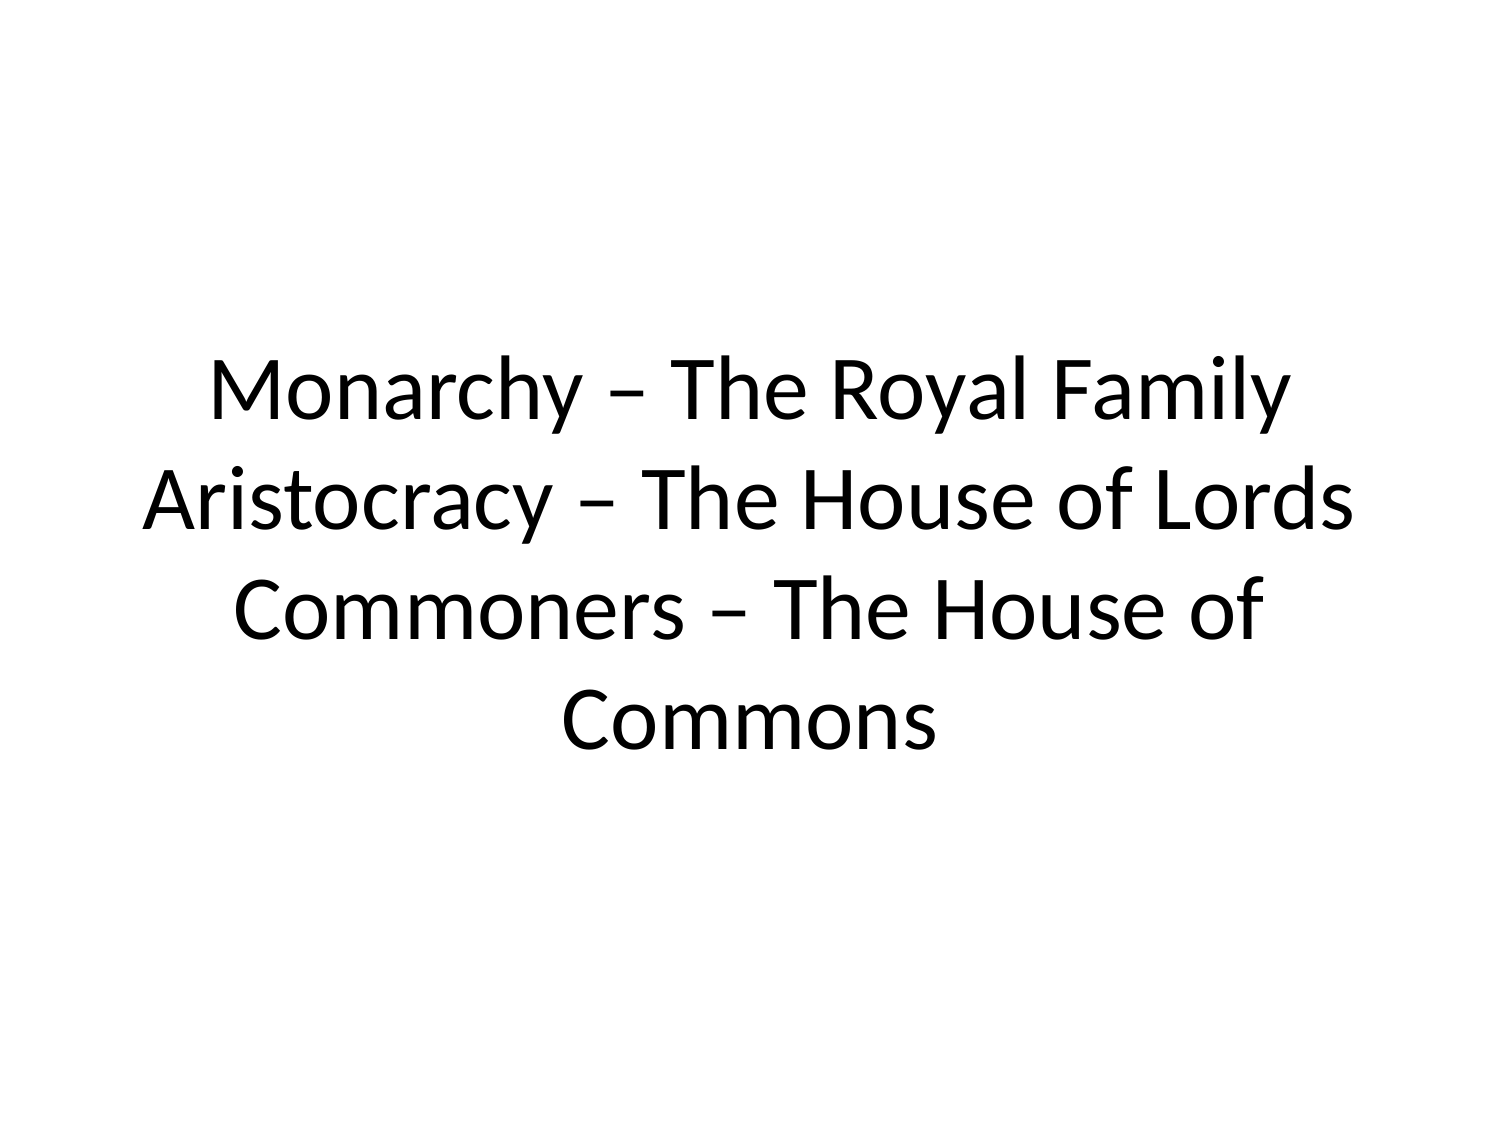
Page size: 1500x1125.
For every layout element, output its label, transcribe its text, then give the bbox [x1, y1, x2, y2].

title Monarchy – The Royal Family Aristocracy – The House of Lords Commoners – The House of Commons [74, 44, 1426, 1051]
